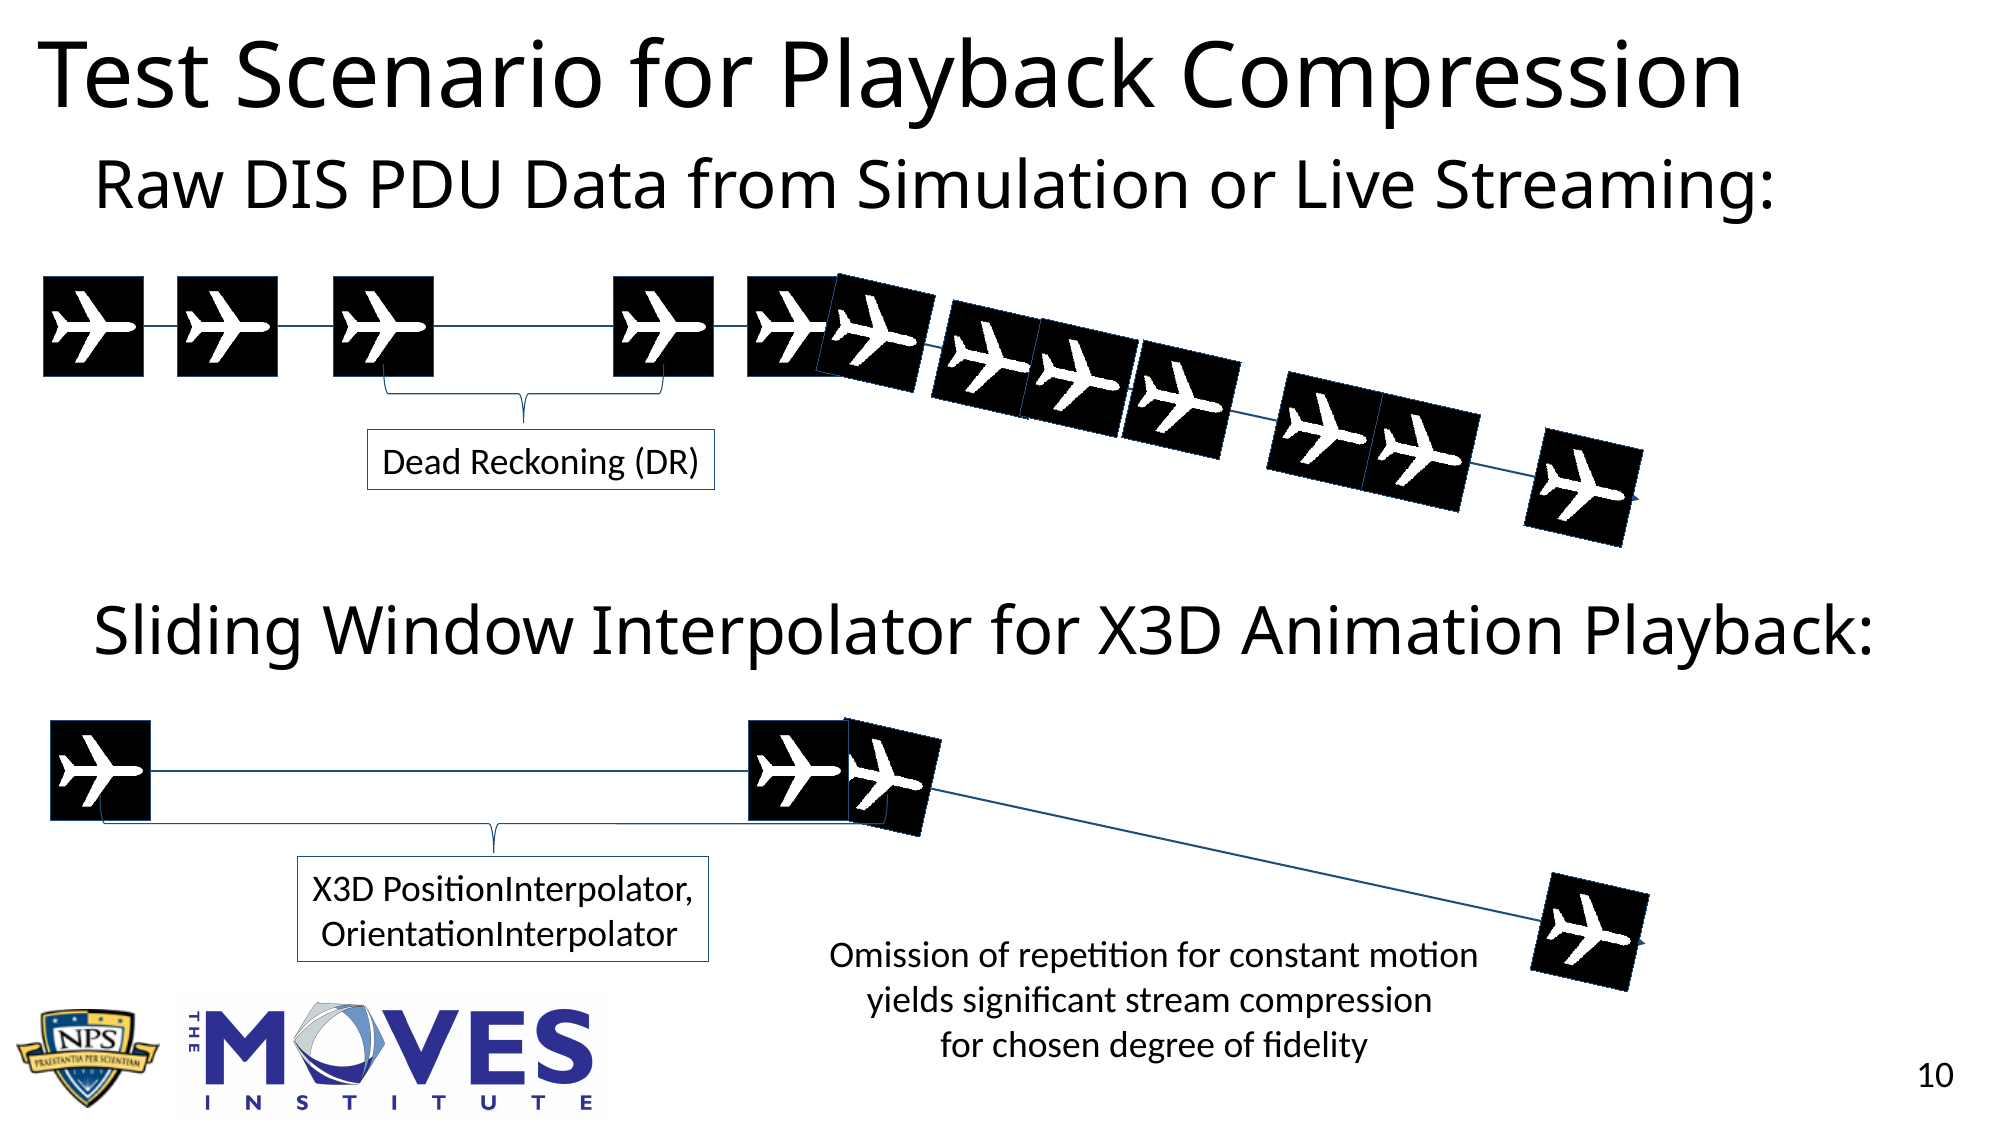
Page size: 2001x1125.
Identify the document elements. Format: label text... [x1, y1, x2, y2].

picture [748, 718, 941, 828]
picture [43, 276, 144, 377]
picture [333, 276, 434, 377]
picture [1131, 349, 1232, 450]
text_box Test Scenario for Playback Compression [22, 7, 1977, 133]
text_box Sliding Window Interpolator for X3D Animation Playback: [78, 580, 1922, 675]
text_box [383, 364, 664, 424]
text_box [102, 794, 831, 854]
text_box Omission of repetition for constant motion yields significant stream compression for chosen degree of fidelity [806, 922, 1503, 1072]
picture [49, 720, 150, 821]
picture [176, 988, 605, 1124]
picture [613, 276, 714, 377]
text_box X3D PositionInterpolator, OrientationInterpolator [297, 856, 709, 962]
text_box 10 [1888, 1042, 1969, 1105]
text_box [845, 769, 1646, 944]
picture [16, 1009, 160, 1108]
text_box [839, 325, 1640, 500]
text_box Dead Reckoning (DR) [367, 429, 715, 490]
text_box Raw DIS PDU Data from Simulation or Live Streaming: [78, 134, 1922, 229]
picture [1524, 437, 1634, 548]
picture [1275, 380, 1471, 513]
picture [747, 273, 935, 383]
picture [177, 276, 278, 377]
picture [940, 301, 1129, 428]
picture [1531, 881, 1640, 991]
